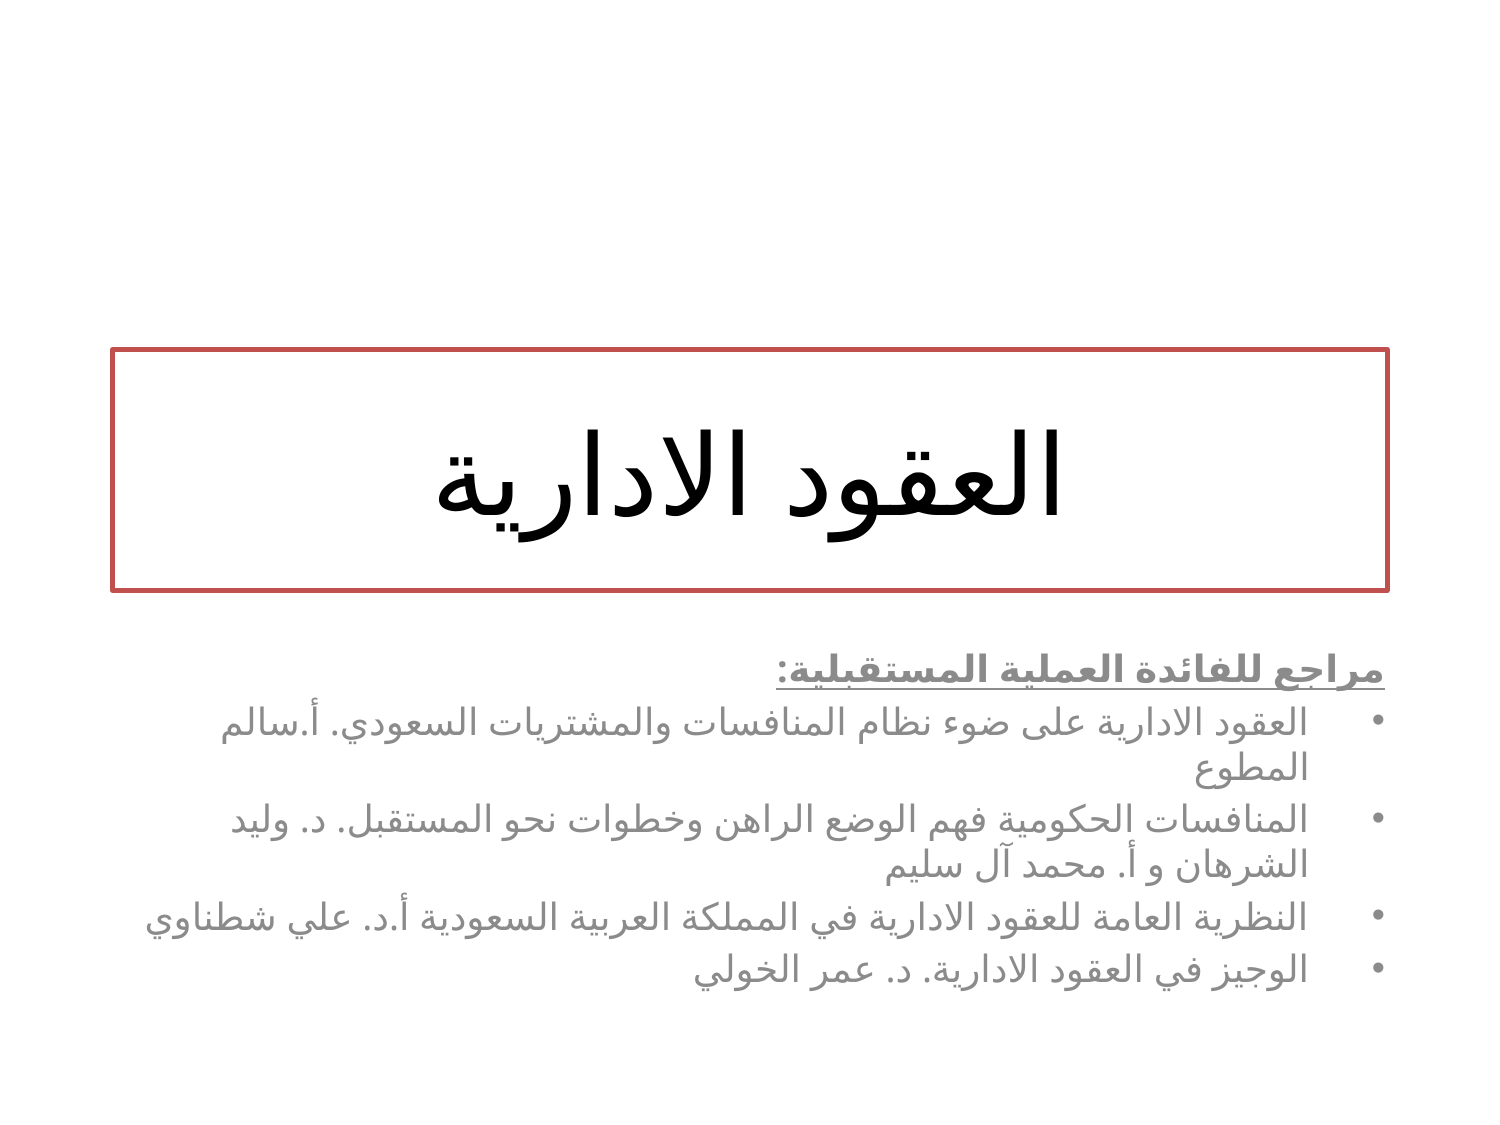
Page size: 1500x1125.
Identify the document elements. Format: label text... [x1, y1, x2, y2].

subtitle مراجع للفائدة العملية المستقبلية: العقود الادارية على ضوء نظام المنافسات والمشتريات السعودي. أ.سالم المطوع المنافسات الحكومية فهم الوضع الراهن وخطوات نحو المستقبل. د. وليد الشرهان و أ. محمد آل سليم النظرية العامة للعقود الادارية في المملكة العربية السعودية أ.د. علي شطناوي الوجيز في العقود الادارية. د. عمر الخولي [99, 637, 1400, 1025]
title العقود الادارية [110, 347, 1390, 593]
